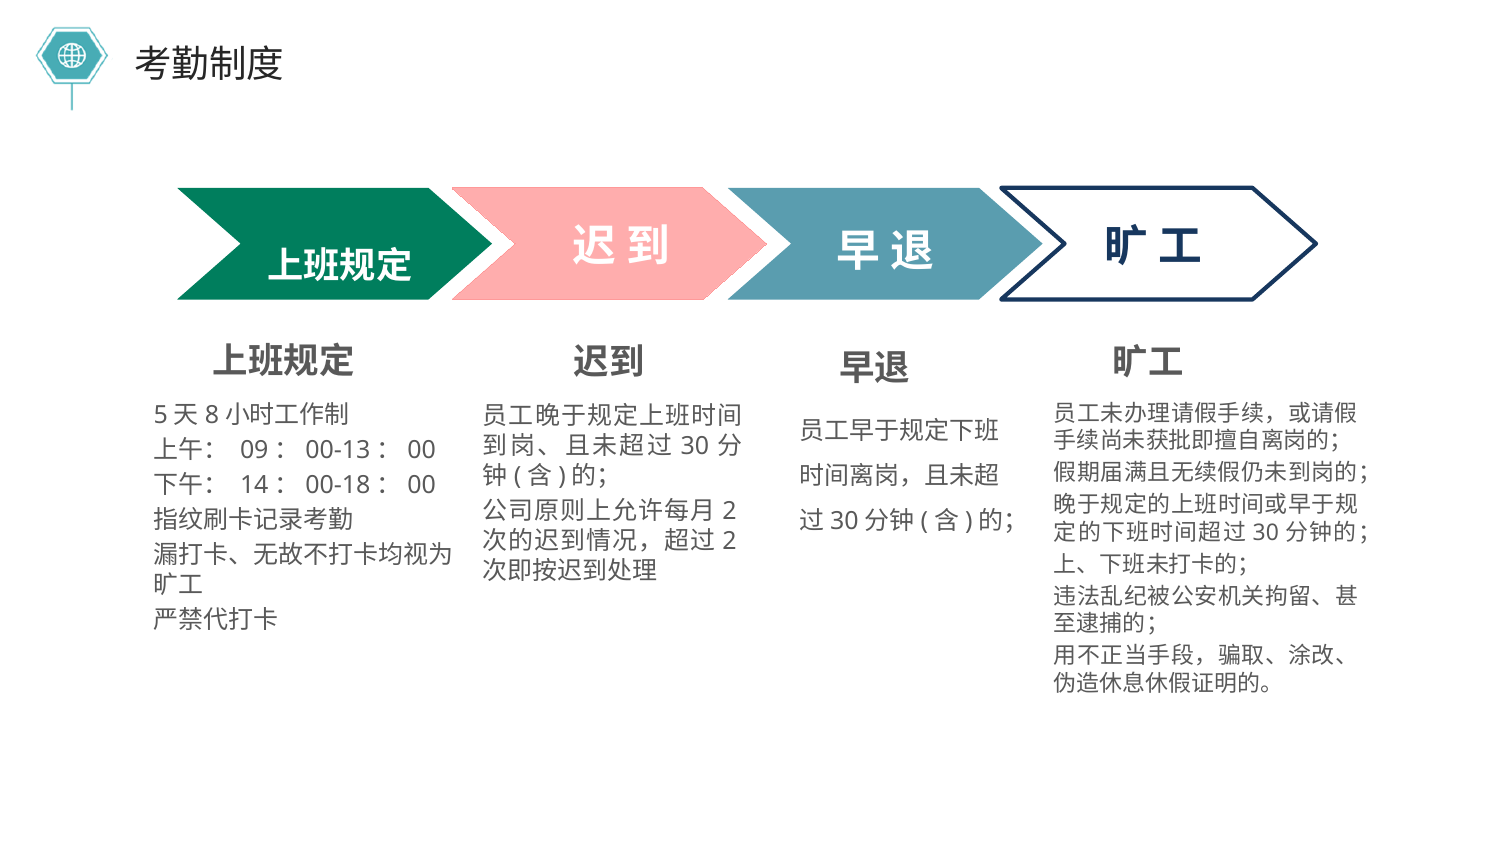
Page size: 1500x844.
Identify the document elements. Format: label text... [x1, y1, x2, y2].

text_box [177, 277, 433, 300]
text_box [999, 278, 1281, 302]
text_box [727, 278, 998, 300]
text_box [999, 185, 1281, 210]
text_box [1287, 215, 1319, 272]
text_box 旷 工 [1020, 210, 1287, 278]
text_box 迟到 [562, 333, 657, 388]
picture [29, 20, 113, 115]
text_box [727, 187, 998, 210]
text_box 早 退 [753, 204, 1017, 283]
text_box [452, 267, 728, 300]
text_box 员工未办理请假手续，或请假手续尚未获批即擅自离岗的； 假期届满且无续假仍未到岗的； 晚于规定的上班时间或早于规定的下班时间超过30分钟的； 上、下班未打卡的； 违法乱纪被公安机关拘留、甚至逮捕的； 用不正当手段，骗取、涂改、伪造休息休假证明的。 [1042, 392, 1370, 702]
text_box 考勤制度 [119, 32, 300, 93]
text_box 员工晚于规定上班时间到岗、且未超过30分钟(含)的； 公司原则上允许每月2次的迟到情况，超过2次即按迟到处理 [471, 394, 754, 590]
text_box 上班规定 [201, 332, 366, 387]
text_box 早退 [827, 339, 922, 393]
text_box 5天8小时工作制 上午： 09：00-13：00 下午： 14：00-18：00 指纹刷卡记录考勤 漏打卡、无故不打卡均视为旷工 严禁代打卡 [142, 392, 477, 639]
text_box [477, 230, 488, 257]
text_box 旷工 [1101, 333, 1196, 388]
text_box [177, 187, 433, 210]
text_box 上班规定 [202, 191, 477, 296]
text_box 员工早于规定下班时间离岗，且未超过30分钟(含)的； [788, 393, 1021, 540]
text_box [452, 187, 729, 220]
text_box 迟 到 [488, 210, 753, 278]
